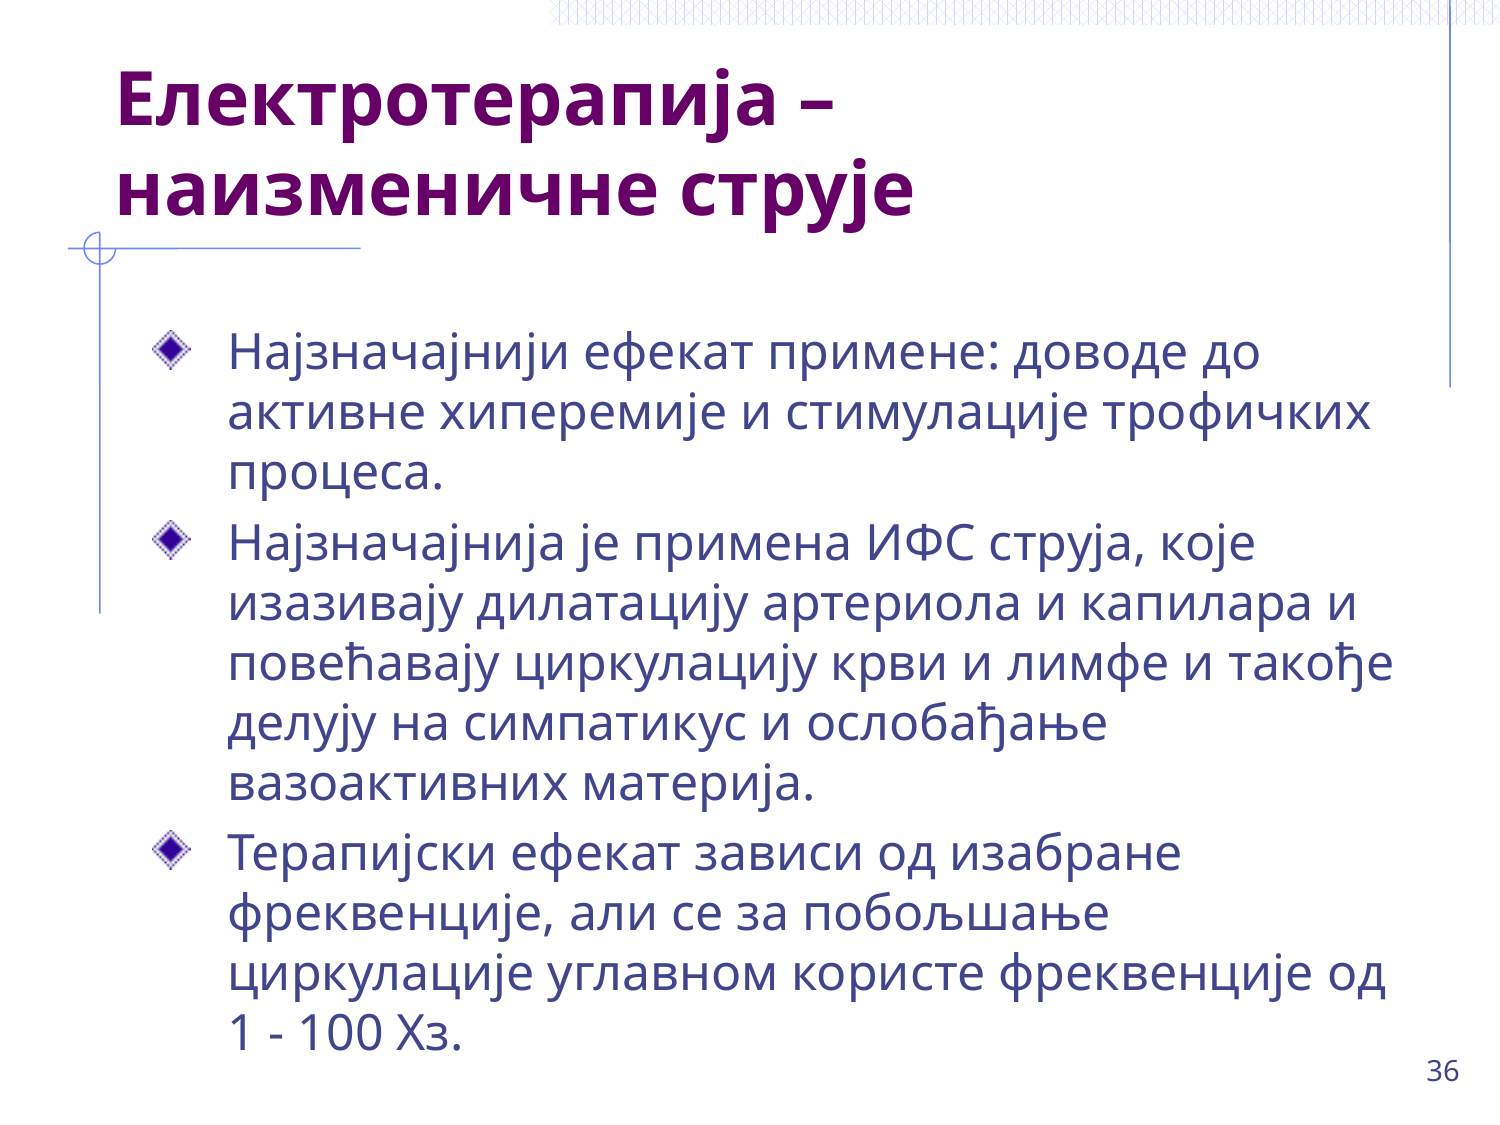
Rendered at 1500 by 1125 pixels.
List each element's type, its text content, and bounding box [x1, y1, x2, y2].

list Најзначајнији ефекат примене: доводе до активне хиперемије и стимулације трофичких процеса. Најзначајнија је примена ИФС струја, које изазивају дилатацију артериола и капилара и повећавају циркулацију крви и лимфе и такође делују на симпатикус и ослобађање вазоактивних материја. Терапијски ефекат зависи од изабране фреквенције, али се за побољшање циркулације углавном користе фреквенције од 1 - 100 Хз. [137, 312, 1413, 988]
picture [152, 520, 191, 560]
picture [152, 830, 191, 870]
slide_number 36 [1162, 1025, 1475, 1100]
title Електротерапија – наизменичне струје [99, 49, 1376, 238]
picture [152, 330, 191, 370]
